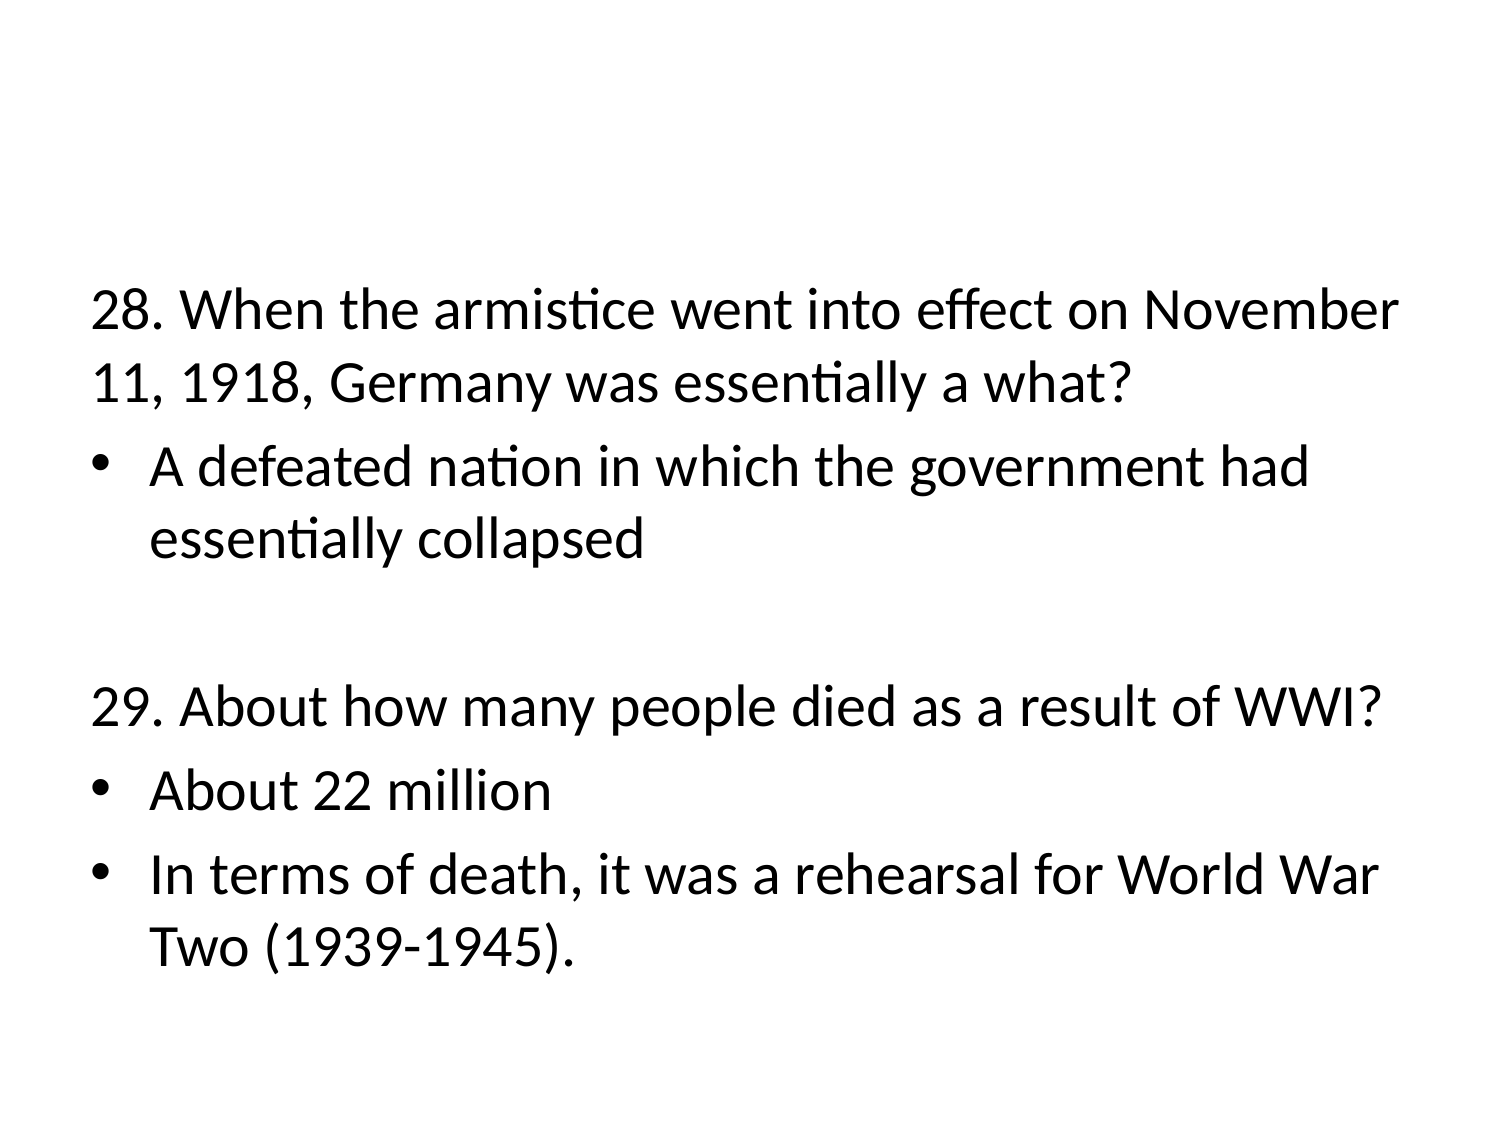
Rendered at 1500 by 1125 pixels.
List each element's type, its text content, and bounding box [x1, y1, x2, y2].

list 28. When the armistice went into effect on November 11, 1918, Germany was essentially a what? A defeated nation in which the government had essentially collapsed 29. About how many people died as a result of WWI? About 22 million In terms of death, it was a rehearsal for World War Two (1939-1945). [75, 262, 1425, 1005]
